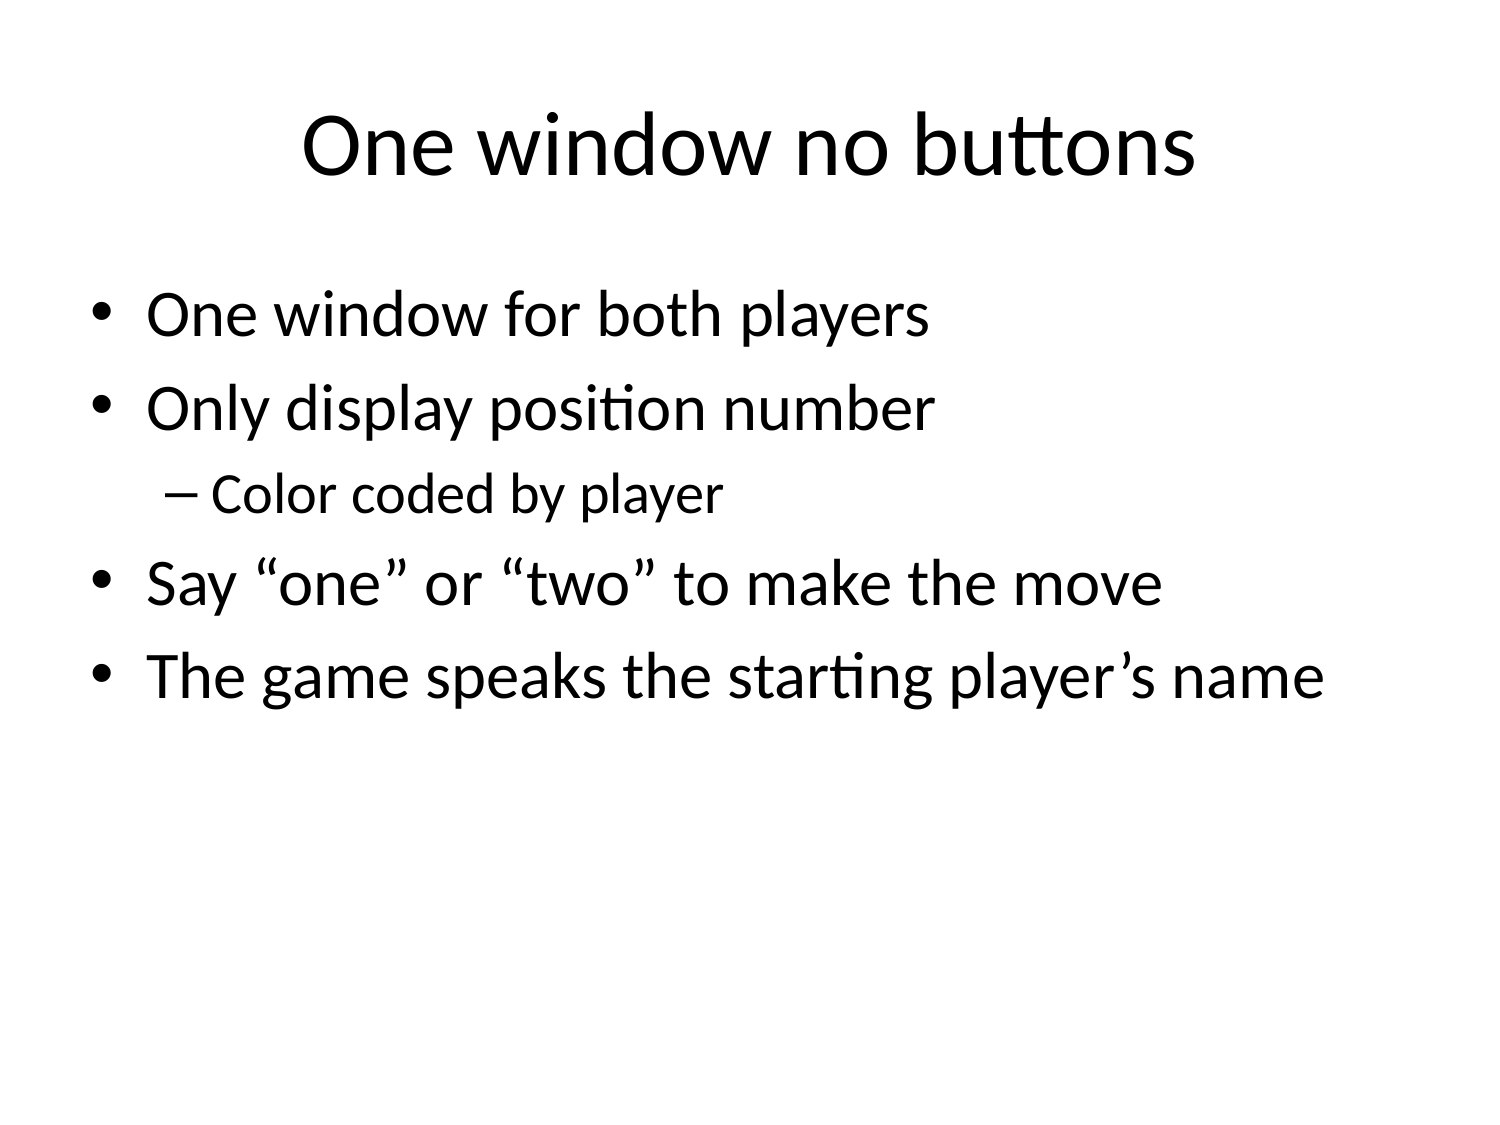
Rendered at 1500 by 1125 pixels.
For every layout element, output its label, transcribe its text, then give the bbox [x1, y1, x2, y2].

title One window no buttons [75, 45, 1425, 233]
list One window for both players Only display position number Color coded by player Say “one” or “two” to make the move The game speaks the starting player’s name [75, 262, 1425, 1005]
